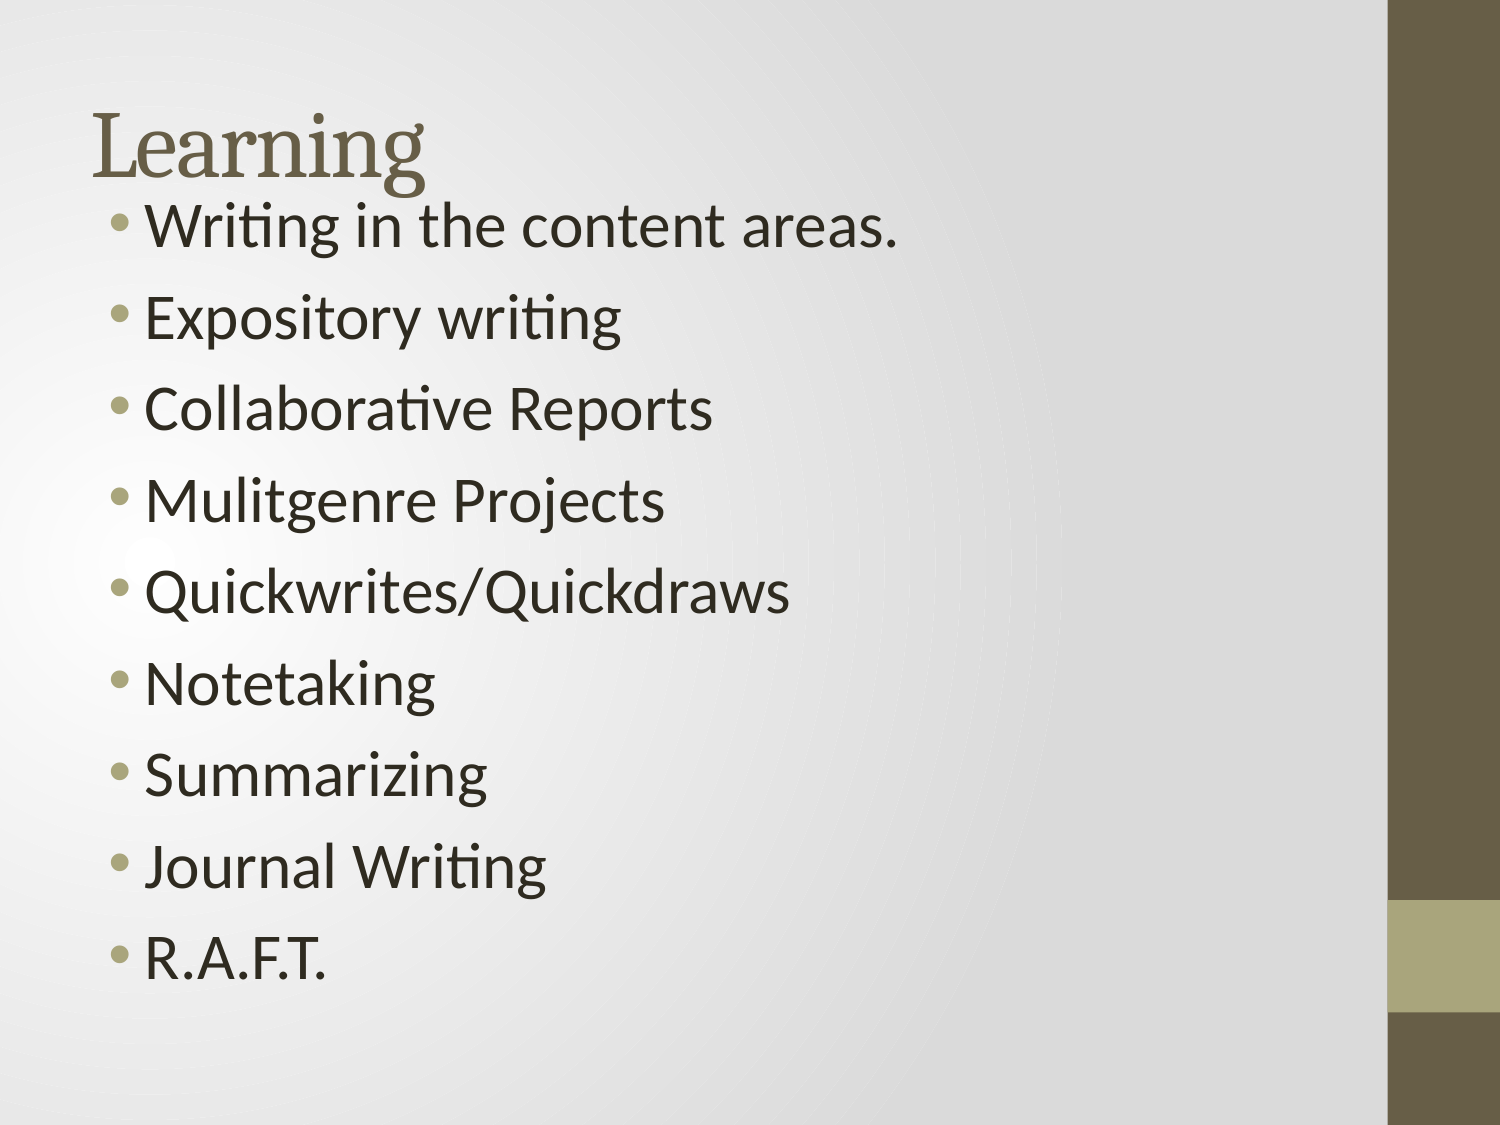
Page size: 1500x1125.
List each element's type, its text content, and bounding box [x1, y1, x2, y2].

list Writing in the content areas. Expository writing Collaborative Reports Mulitgenre Projects Quickwrites/Quickdraws Notetaking Summarizing Journal Writing R.A.F.T. [75, 174, 1425, 1005]
title Learning [75, 45, 1325, 174]
